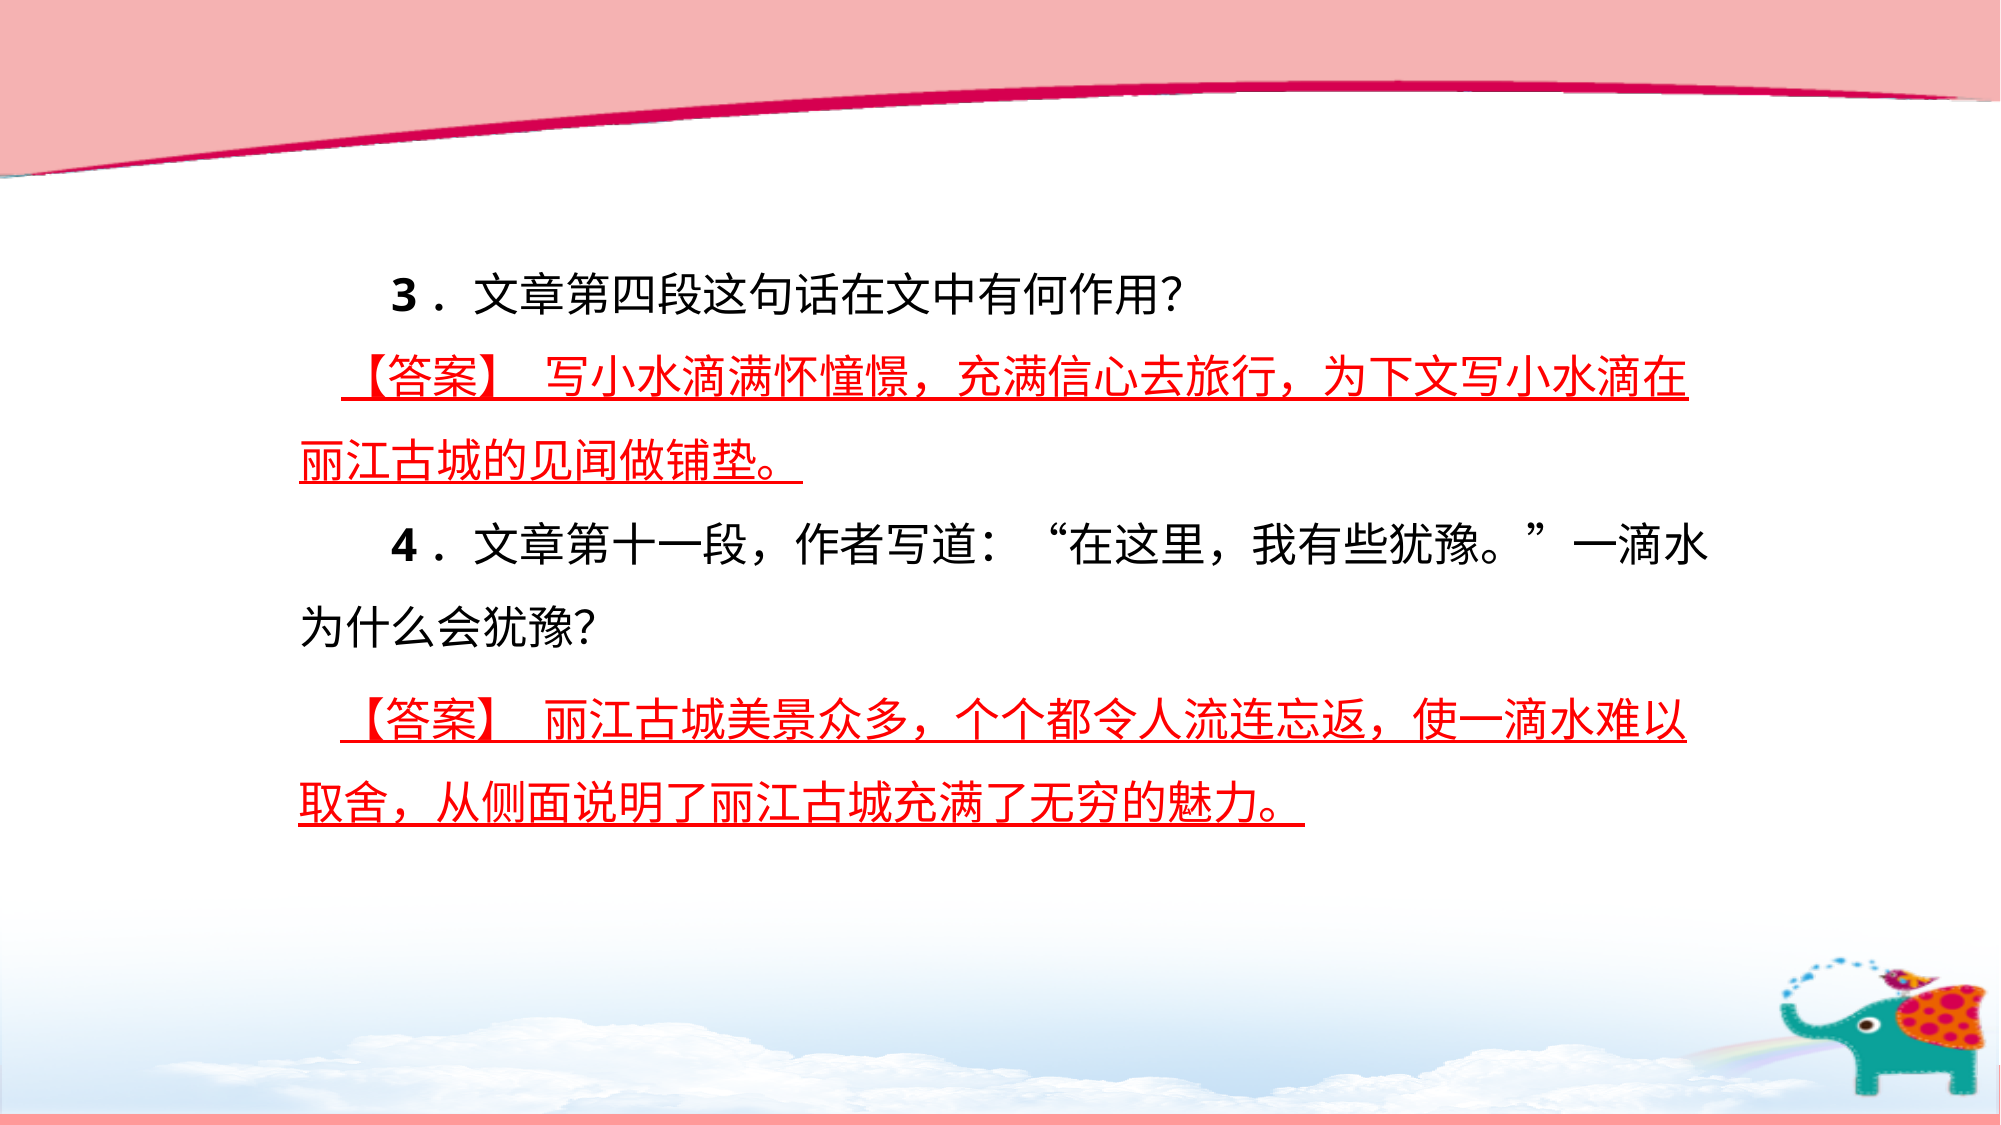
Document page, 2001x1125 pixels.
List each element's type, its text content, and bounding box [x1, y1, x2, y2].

text_box 3．文章第四段这句话在文中有何作用？ 4．文章第十一段，作者写道：“在这里，我有些犹豫。”一滴水为什么会犹豫？ [284, 229, 1731, 312]
text_box 3．文章第四段这句话在文中有何作用？ 4．文章第十一段，作者写道：“在这里，我有些犹豫。”一滴水为什么会犹豫？ [284, 494, 1731, 655]
text_box 【答案】 丽江古城美景众多，个个都令人流连忘返，使一滴水难以取舍，从侧面说明了丽江古城充满了无穷的魅力。 [283, 655, 1731, 837]
picture [0, 0, 2001, 185]
picture [0, 893, 1999, 1114]
text_box 【答案】 写小水滴满怀憧憬，充满信心去旅行，为下文写小水滴在丽江古城的见闻做铺垫。 [284, 312, 1731, 494]
